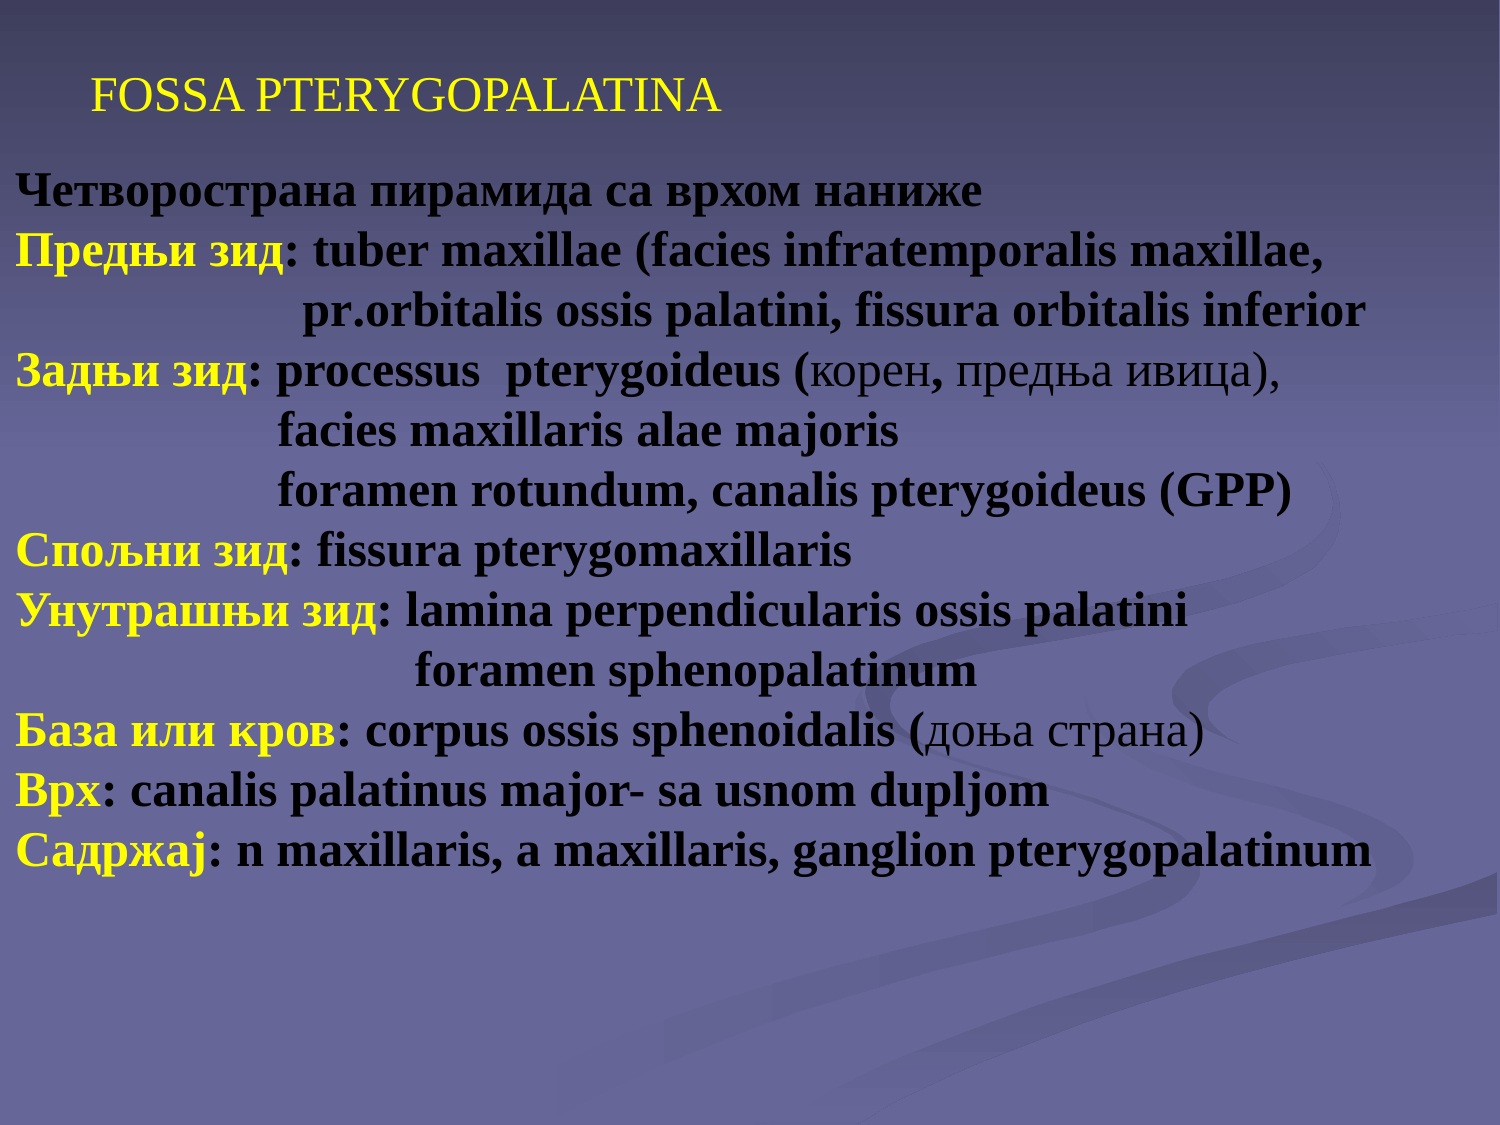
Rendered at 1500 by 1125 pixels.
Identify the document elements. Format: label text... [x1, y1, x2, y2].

list Четворострана пирамида са врхом наниже Предњи зид: tuber maxillae (facies infratemporalis maxillae, pr.orbitalis ossis palatini, fissura orbitalis inferior Задњи зид: processus pterygoideus (корен, предња ивица), facies maxillaris alae majoris foramen rotundum, canalis pterygoideus (GPP) Спољни зид: fissura pterygomaxillaris Унутрашњи зид: lamina perpendicularis ossis palatini foramen sphenopalatinum База или кров: corpus ossis sphenoidalis (доња страна) Врх: canalis palatinus major- sa usnom dupljom Садржај: n maxillaris, a maxillaris, ganglion pterygopalatinum [0, 148, 1500, 1083]
title FOSSA PTERYGOPALATINA [75, 45, 1425, 138]
